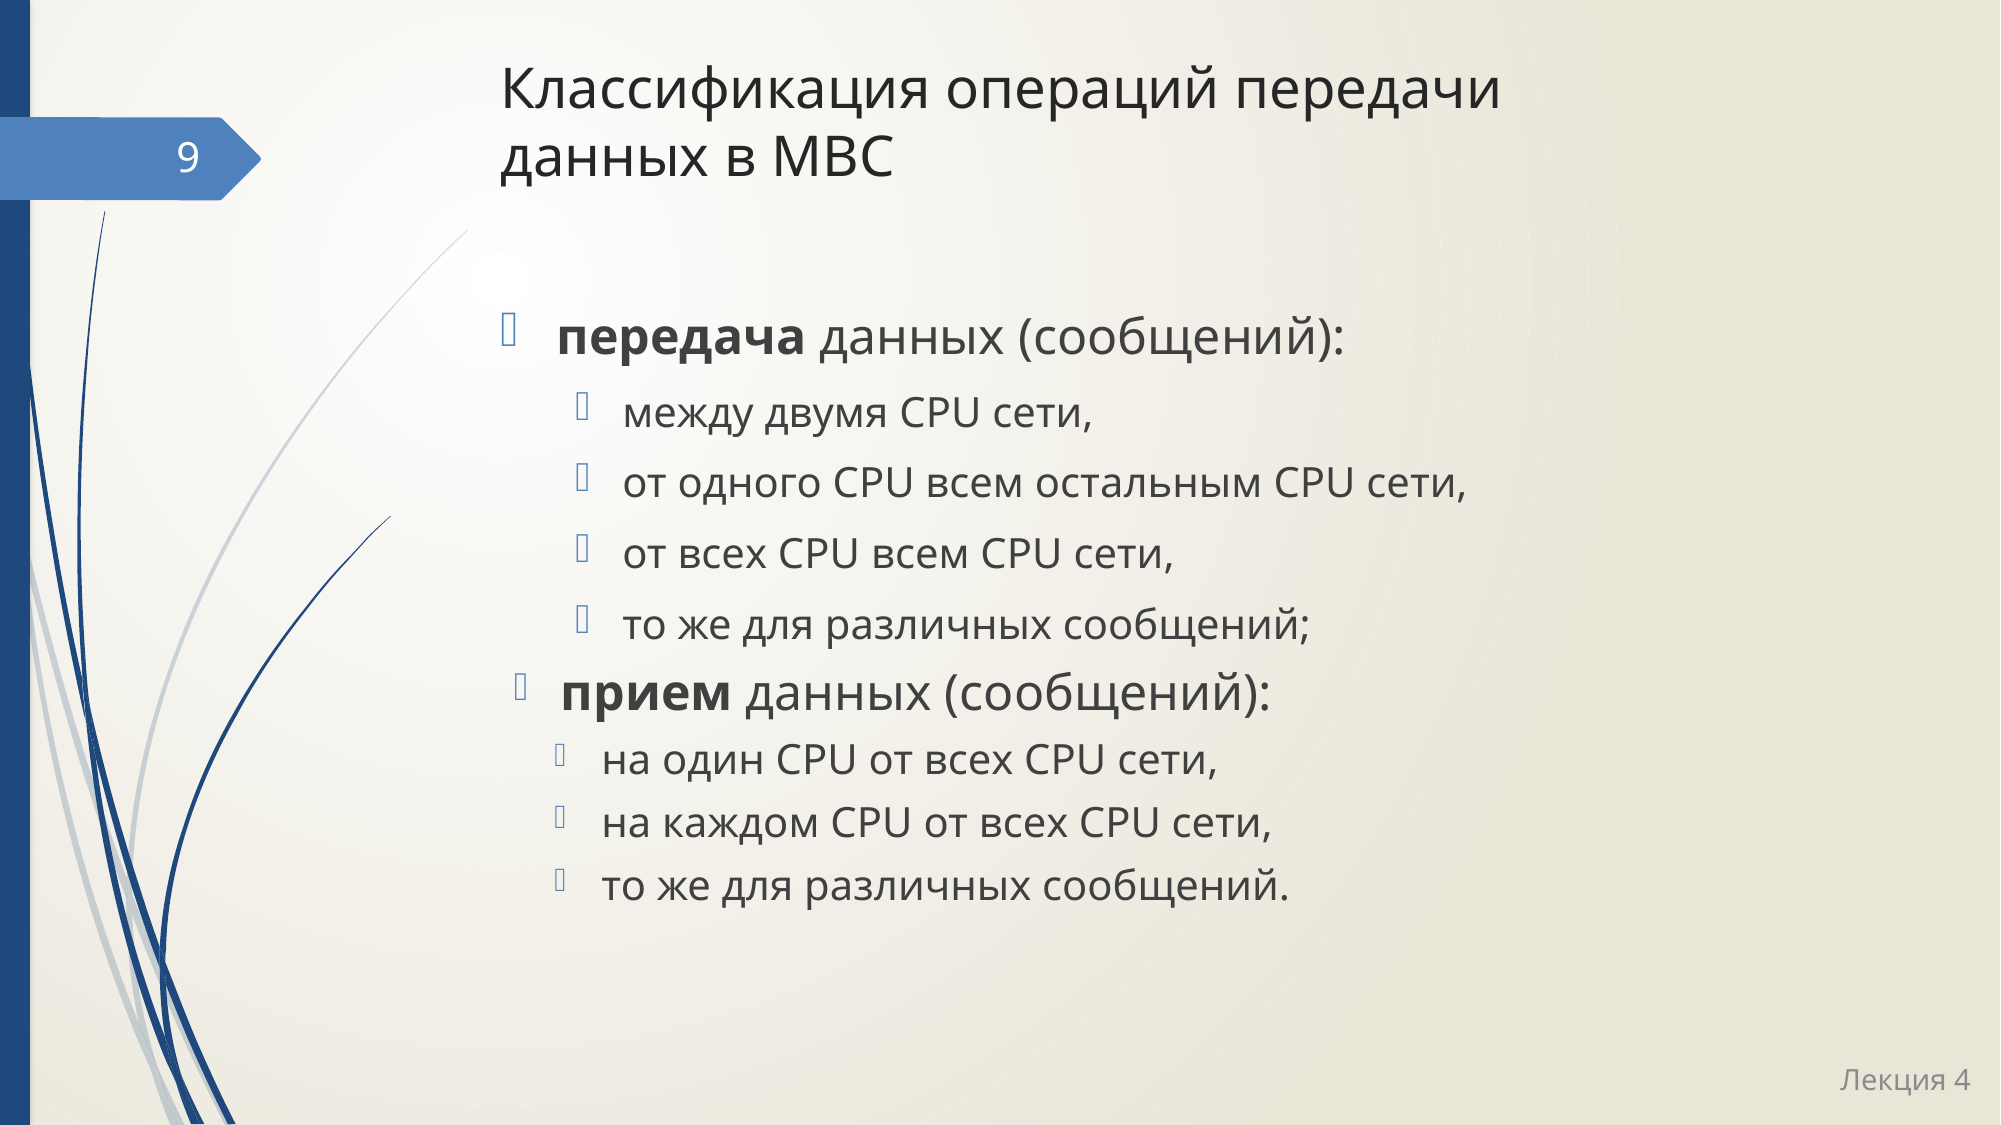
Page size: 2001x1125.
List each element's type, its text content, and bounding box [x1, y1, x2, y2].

title Классификация операций передачи данных в МВС [485, 45, 1716, 197]
list передача данных (сообщений): между двумя CPU сети, от одного CPU всем остальным CPU сети, от всех CPU всем CPU сети, то же для различных сообщений; прием данных (сообщений): на один CPU от всех CPU сети, на каждом CPU от всех CPU сети, то же для различных сообщений. [485, 296, 1716, 1025]
footer Лекция 4 [1825, 1039, 2000, 1118]
slide_number 9 [87, 129, 216, 190]
